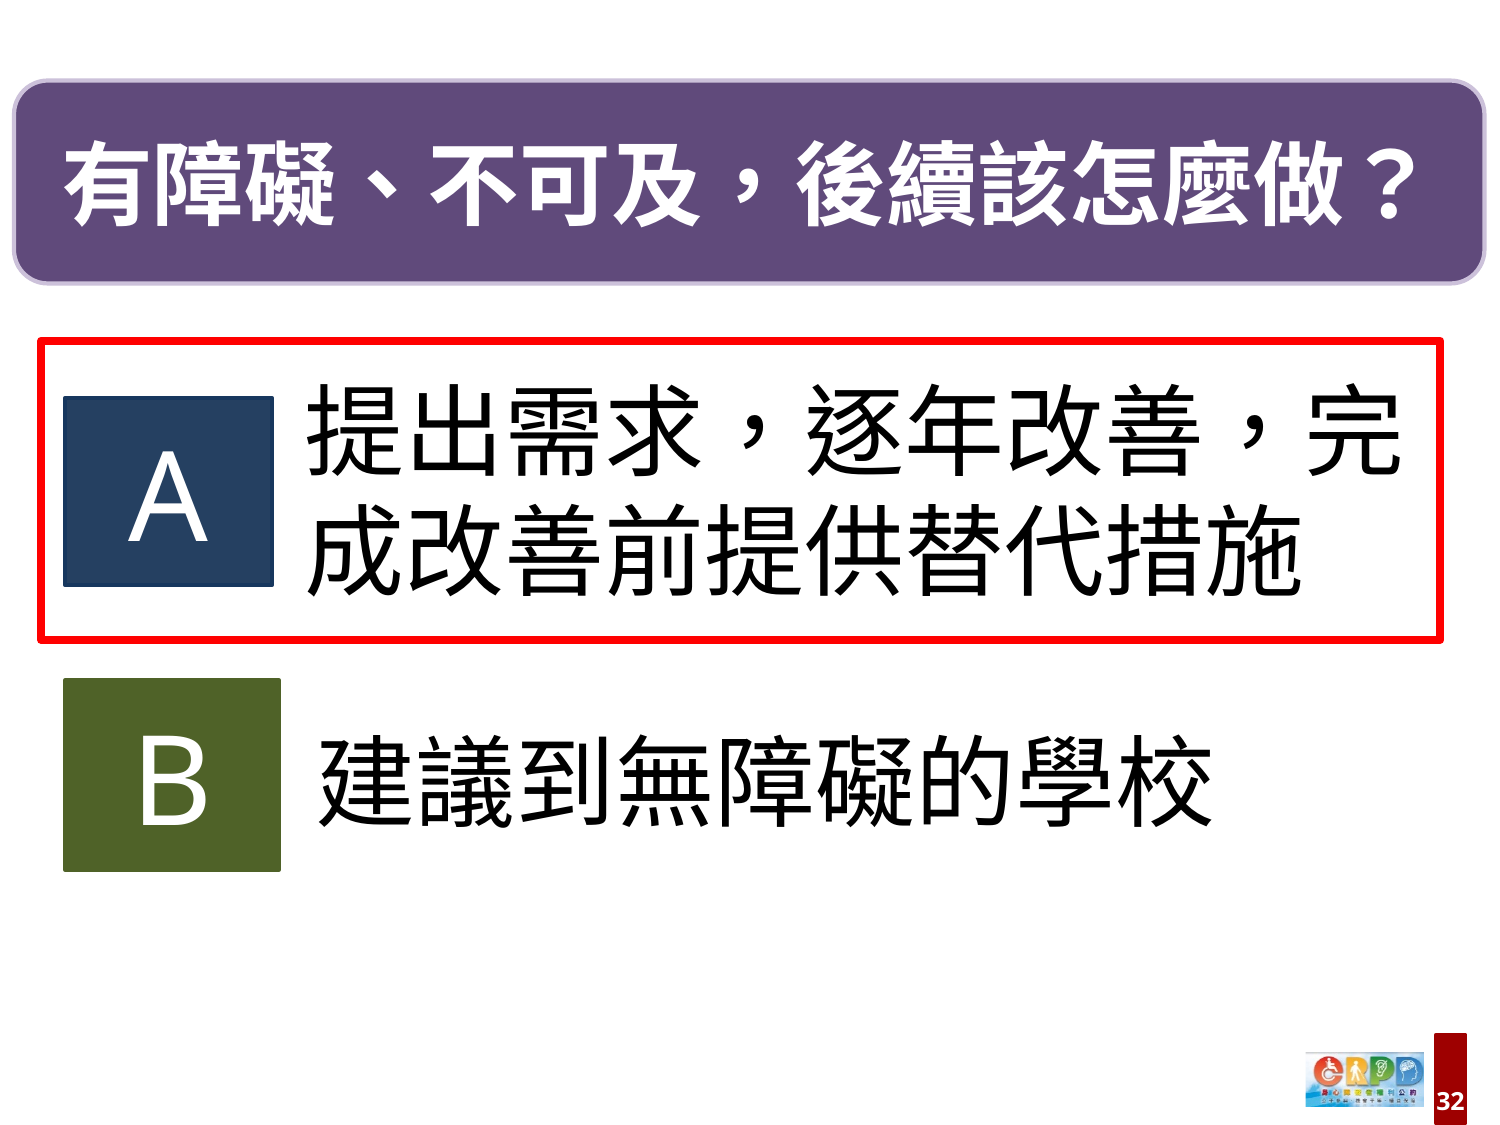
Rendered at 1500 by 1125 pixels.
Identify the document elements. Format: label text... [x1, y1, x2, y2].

text_box [39, 339, 1442, 642]
picture [1305, 1052, 1424, 1107]
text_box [64, 361, 1500, 620]
slide_number 32 [1416, 1076, 1485, 1125]
text_box 有障礙、不可及，後續該怎麼做？ [11, 78, 1487, 286]
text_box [64, 680, 1500, 870]
